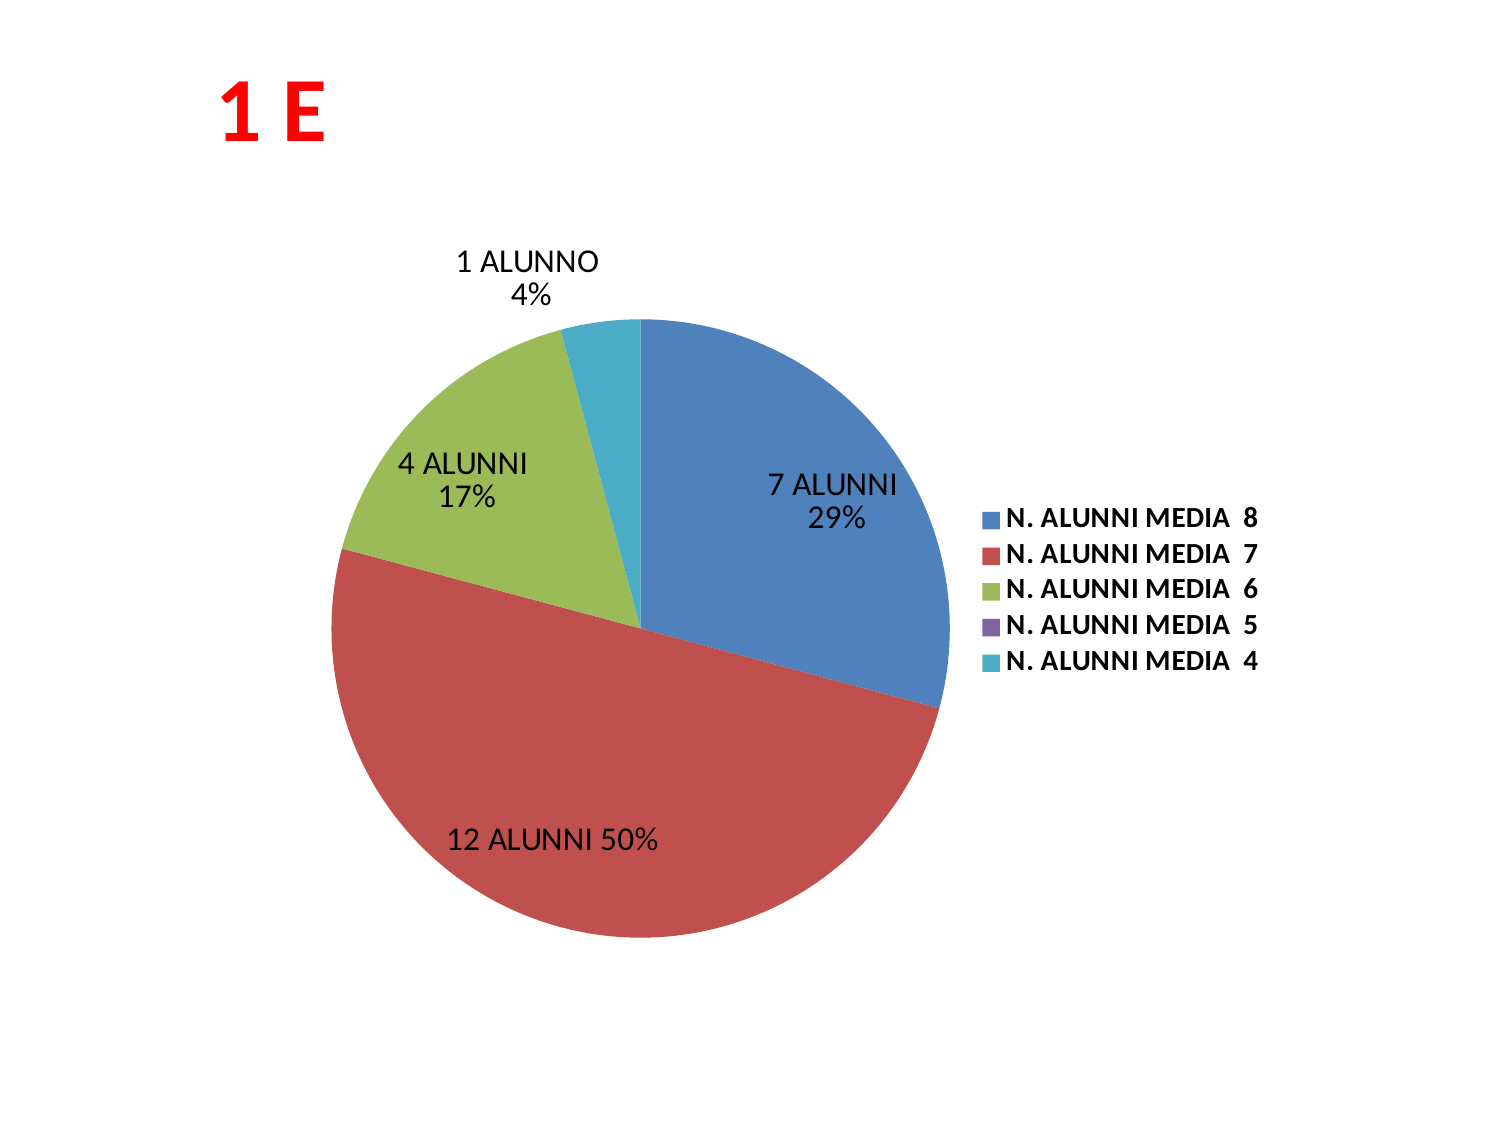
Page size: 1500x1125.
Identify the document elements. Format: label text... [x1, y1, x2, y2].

chart [218, 231, 1282, 953]
text_box 1 E [123, 42, 420, 168]
